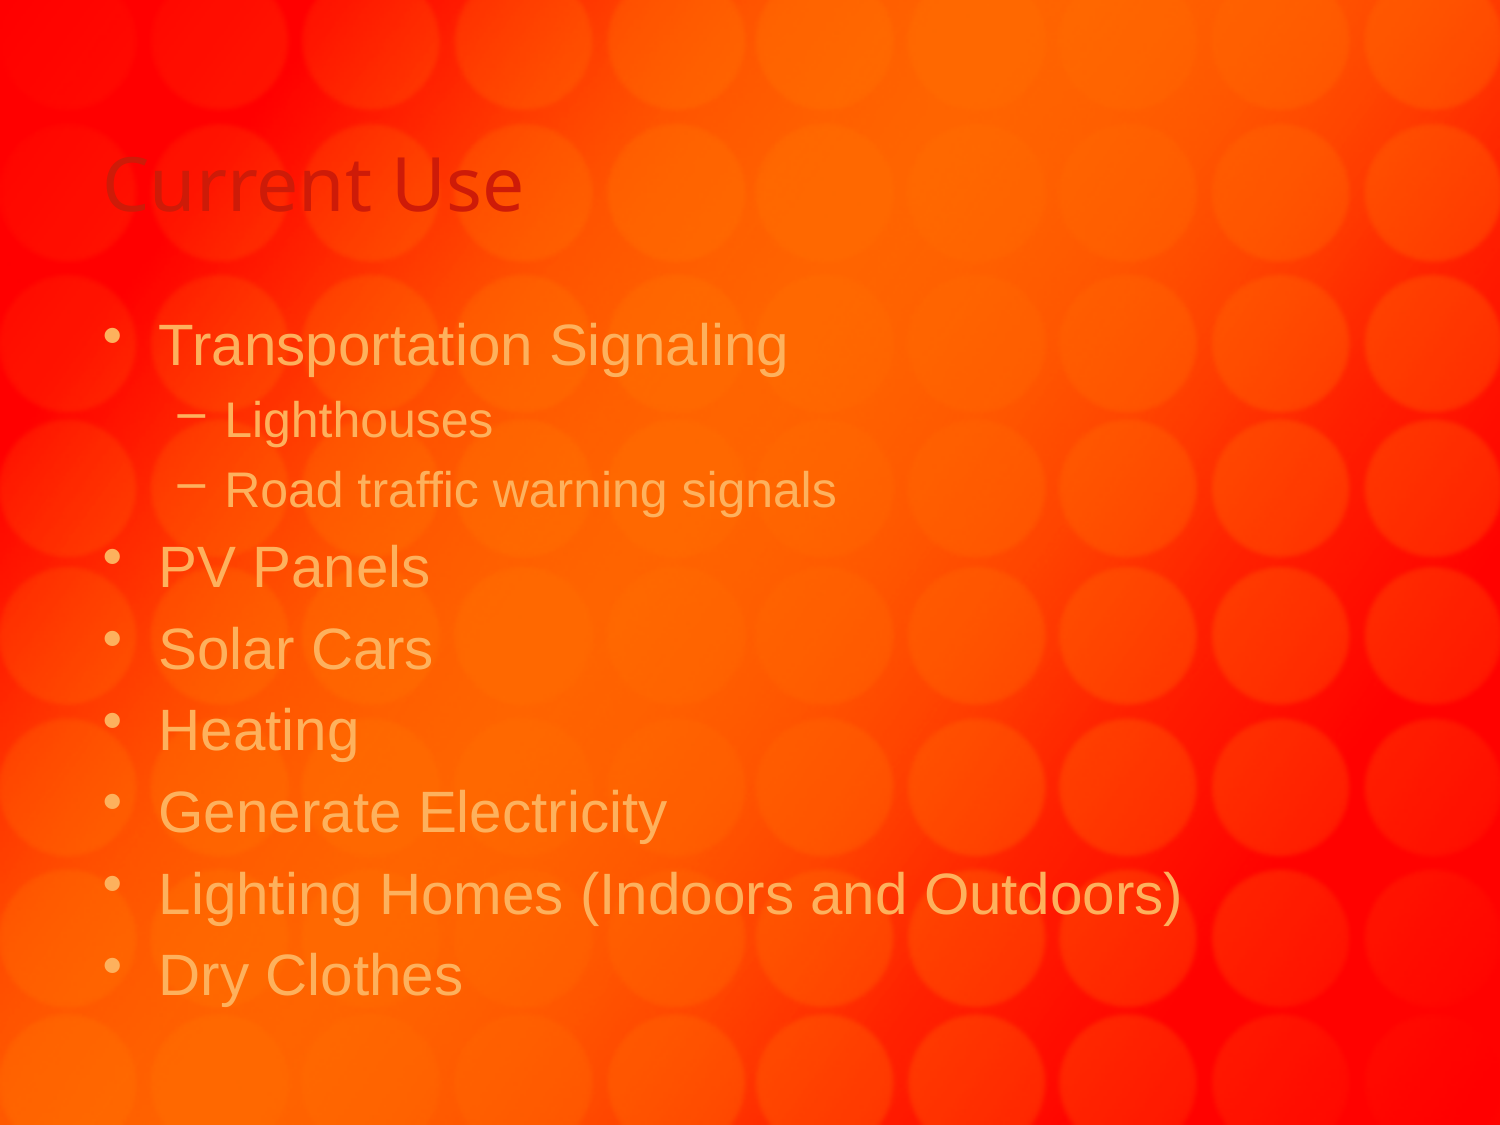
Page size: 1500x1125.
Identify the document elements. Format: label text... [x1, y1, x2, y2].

list Transportation Signaling Lighthouses Road traffic warning signals PV Panels Solar Cars Heating Generate Electricity Lighting Homes (Indoors and Outdoors) Dry Clothes [87, 299, 1401, 976]
picture [0, 0, 1500, 1125]
title Current Use [87, 99, 1401, 263]
